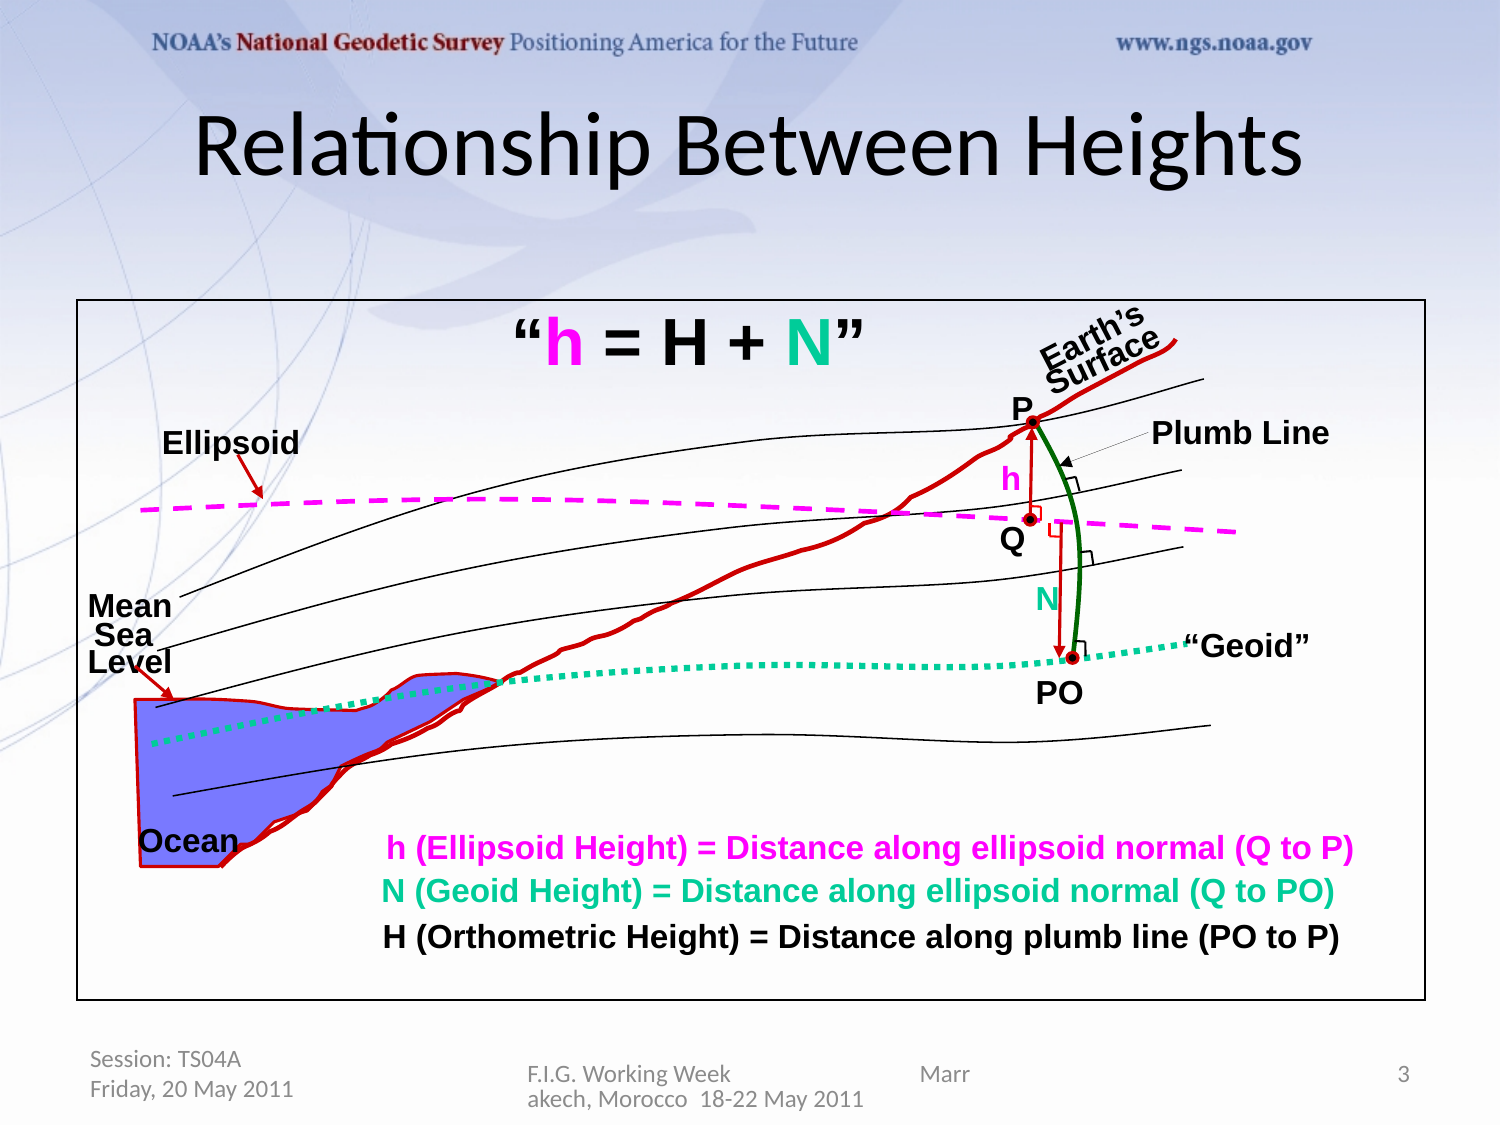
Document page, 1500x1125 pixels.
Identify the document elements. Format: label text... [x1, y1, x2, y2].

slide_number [75, 1042, 425, 1103]
title Relationship Between Heights [74, 44, 1426, 233]
footer F.I.G. Working Week Marrakech, Morocco 18-22 May 2011 [512, 1042, 988, 1103]
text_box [76, 295, 1426, 1001]
picture [0, 1, 1500, 1125]
slide_number 3 [1074, 1042, 1425, 1103]
